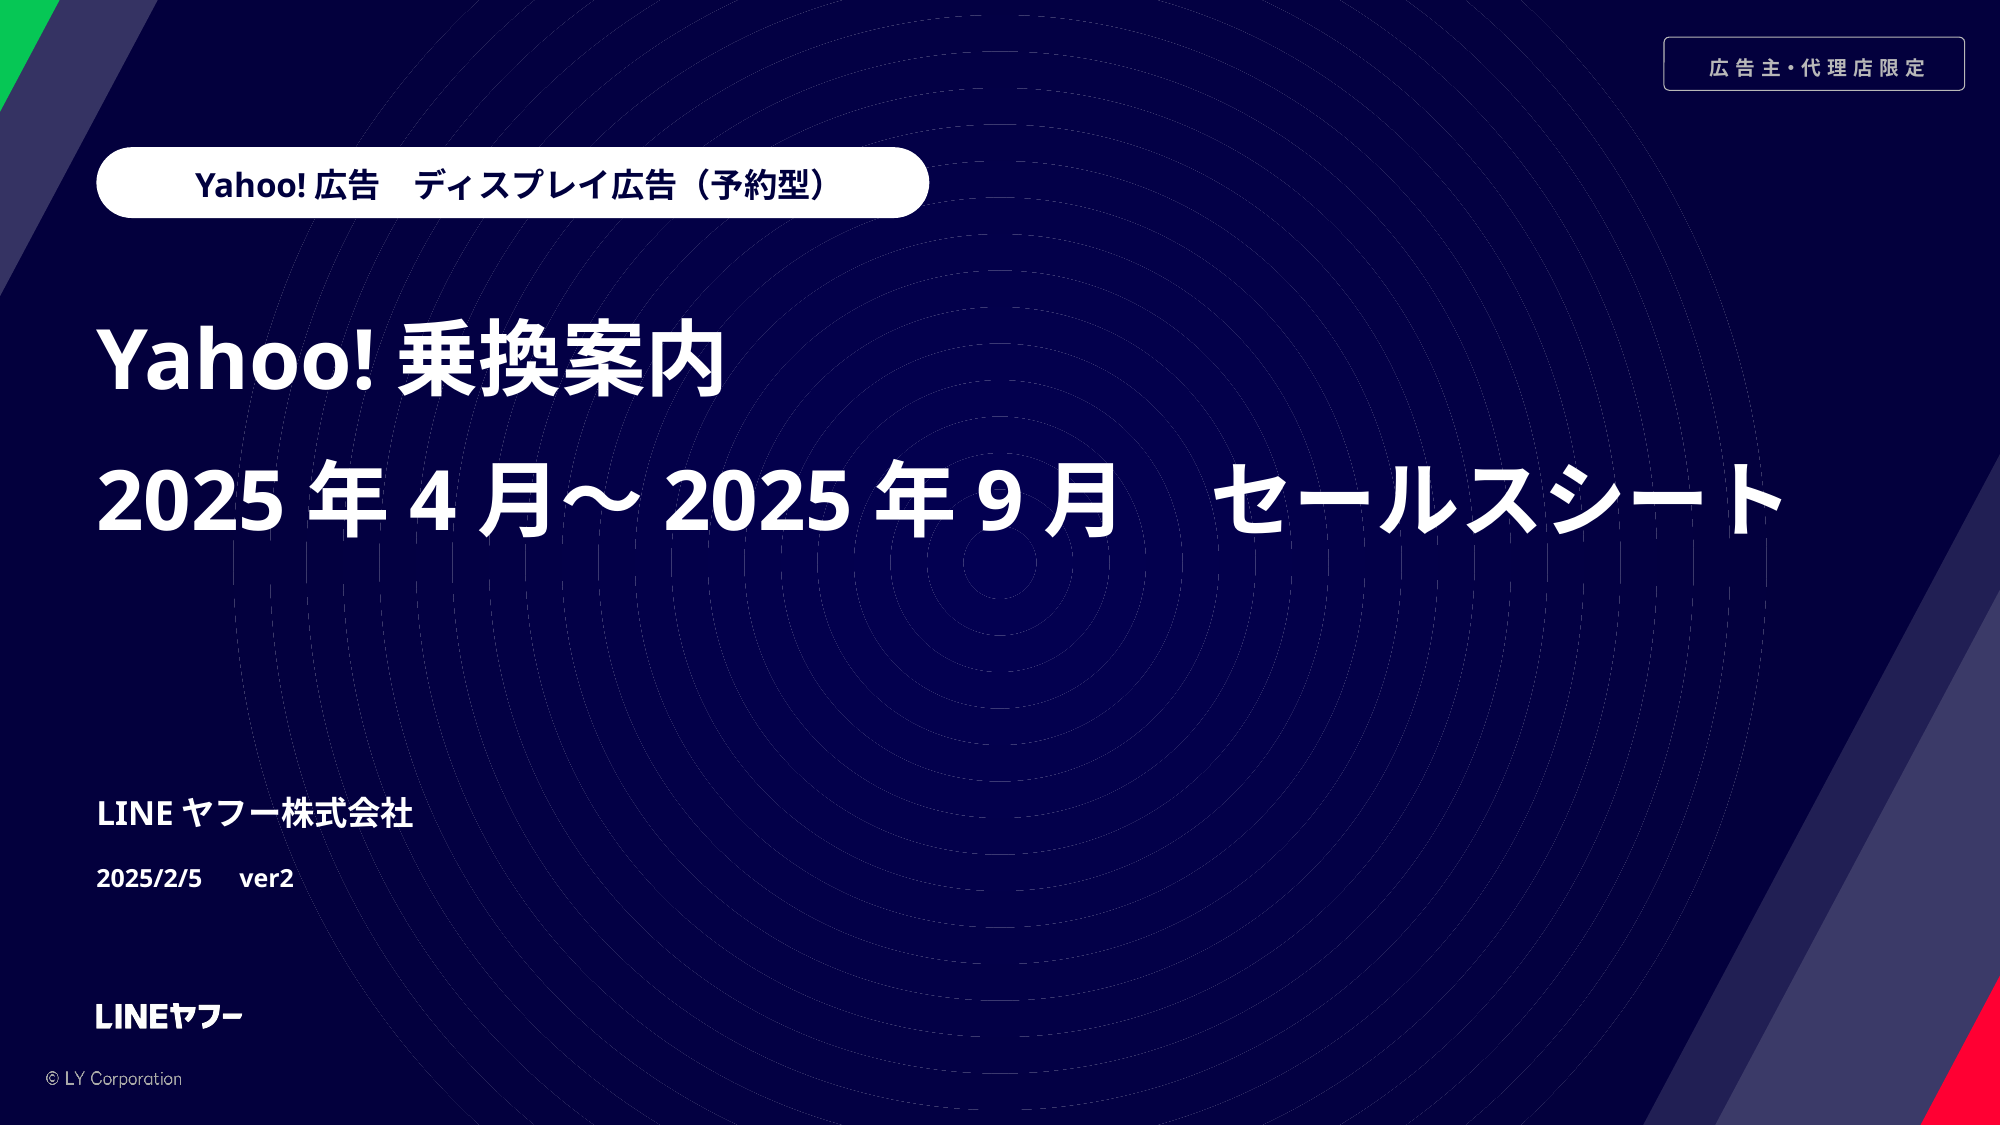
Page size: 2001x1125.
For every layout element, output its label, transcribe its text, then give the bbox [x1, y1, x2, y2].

list Yahoo!乗換案内 2025年4月～2025年9月 セールスシート [96, 268, 1904, 547]
picture [46, 1071, 181, 1088]
list LINEヤフー株式会社 [96, 723, 1552, 832]
list 2025/2/5 ver2 [96, 865, 401, 897]
